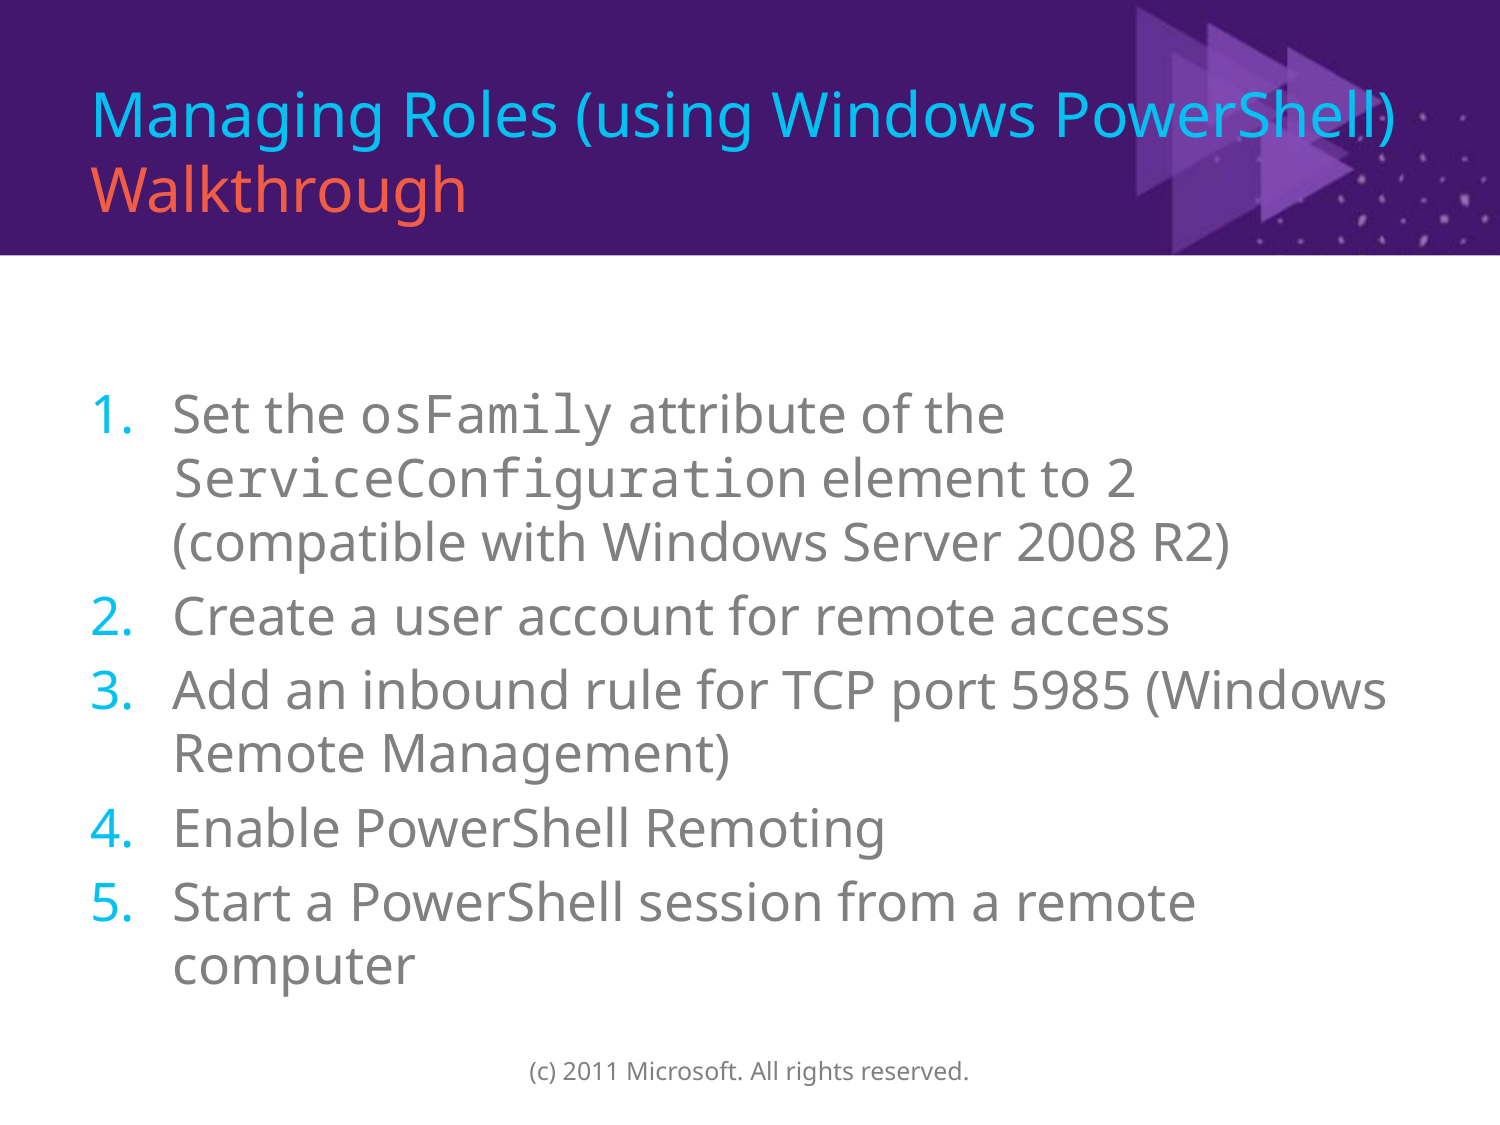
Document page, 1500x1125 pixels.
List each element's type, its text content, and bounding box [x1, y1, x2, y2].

footer (c) 2011 Microsoft. All rights reserved. [512, 1042, 988, 1103]
list Set the osFamily attribute of the ServiceConfiguration element to 2 (compatible with Windows Server 2008 R2) Create a user account for remote access Add an inbound rule for TCP port 5985 (Windows Remote Management) Enable PowerShell Remoting Start a PowerShell session from a remote computer [75, 373, 1425, 1005]
picture [0, 0, 1500, 255]
title Managing Roles (using Windows PowerShell) Walkthrough [75, 56, 1425, 244]
